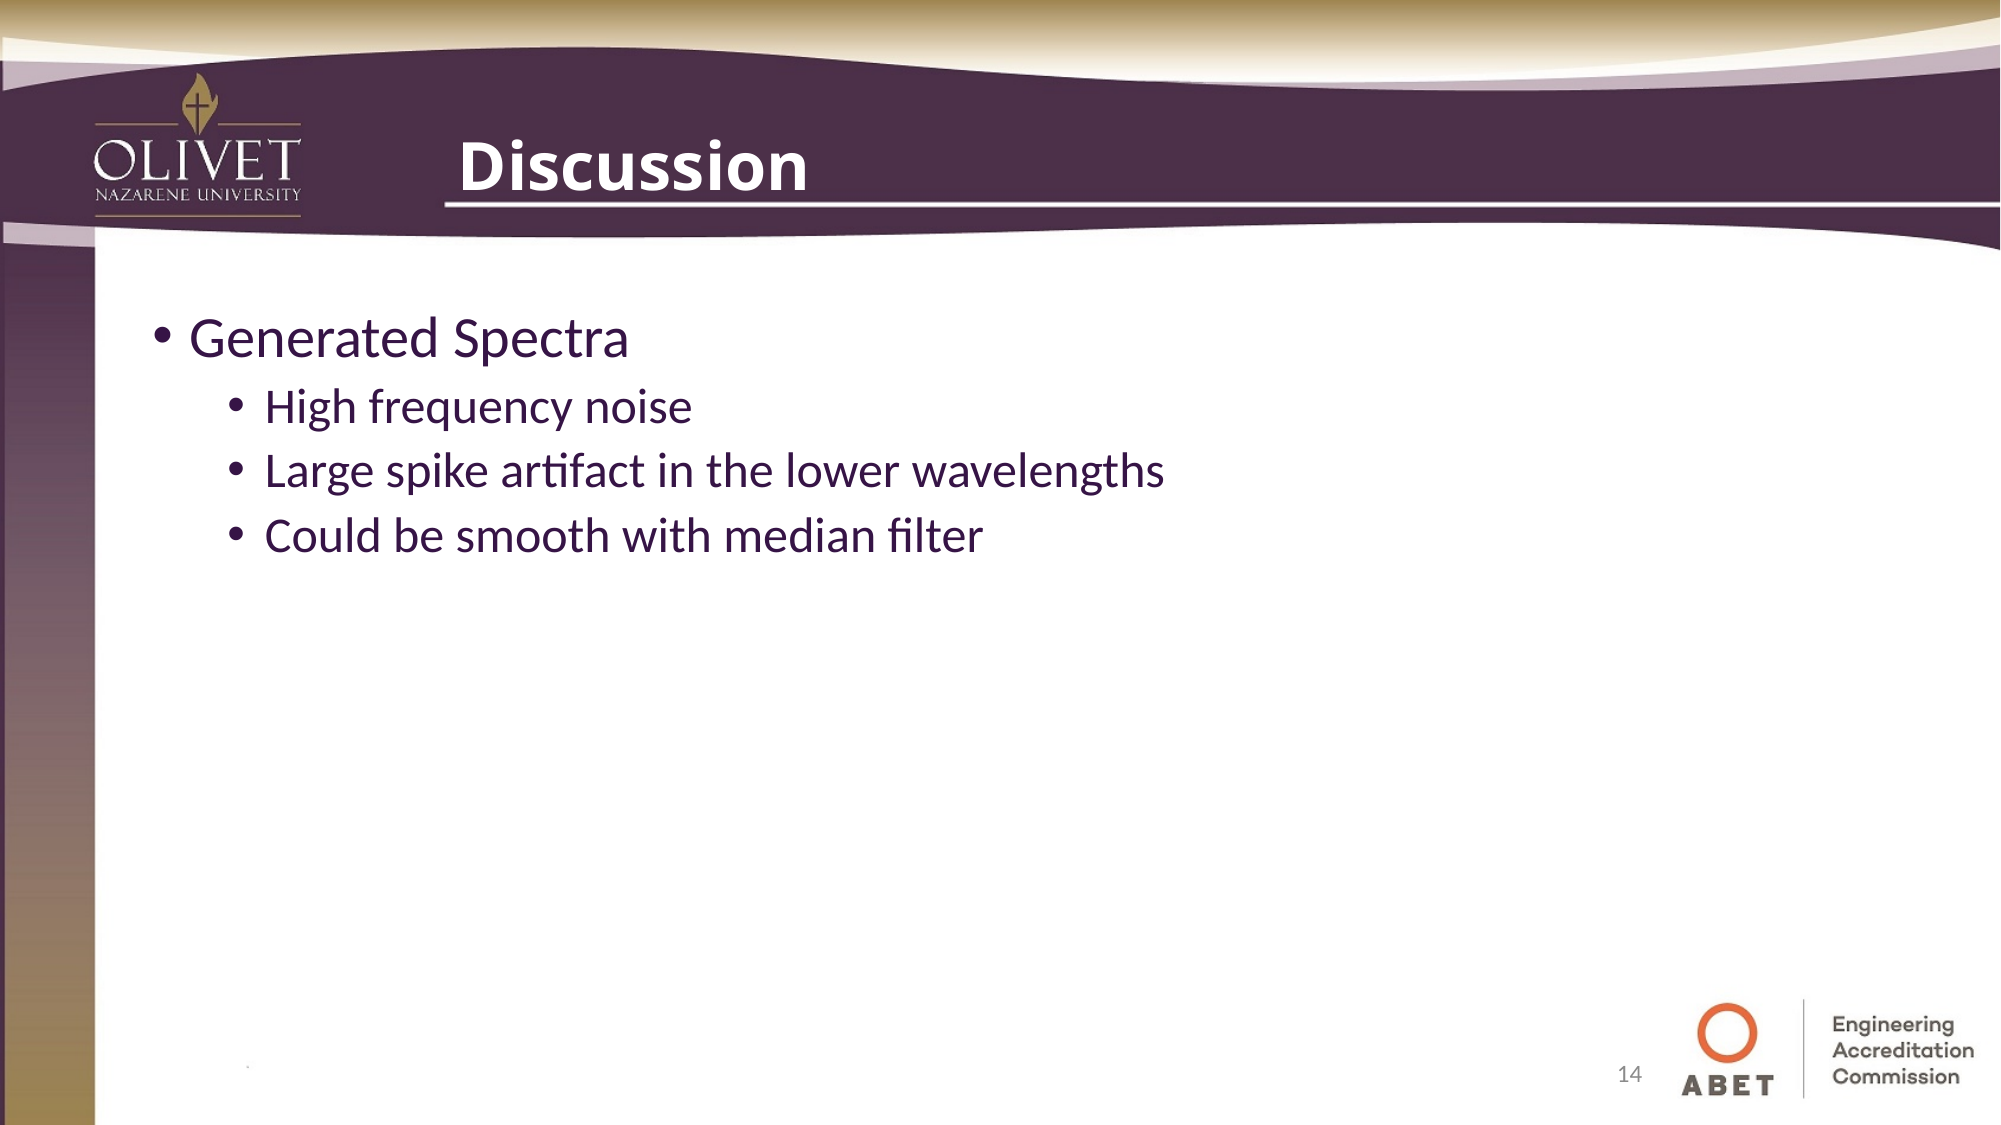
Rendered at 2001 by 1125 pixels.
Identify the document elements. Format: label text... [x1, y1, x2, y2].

list Generated Spectra High frequency noise Large spike artifact in the lower wavelengths Could be smooth with median filter [137, 299, 1863, 1014]
picture [0, 0, 2001, 1125]
title Discussion [442, 59, 1863, 278]
slide_number 14 [1412, 1042, 1658, 1103]
